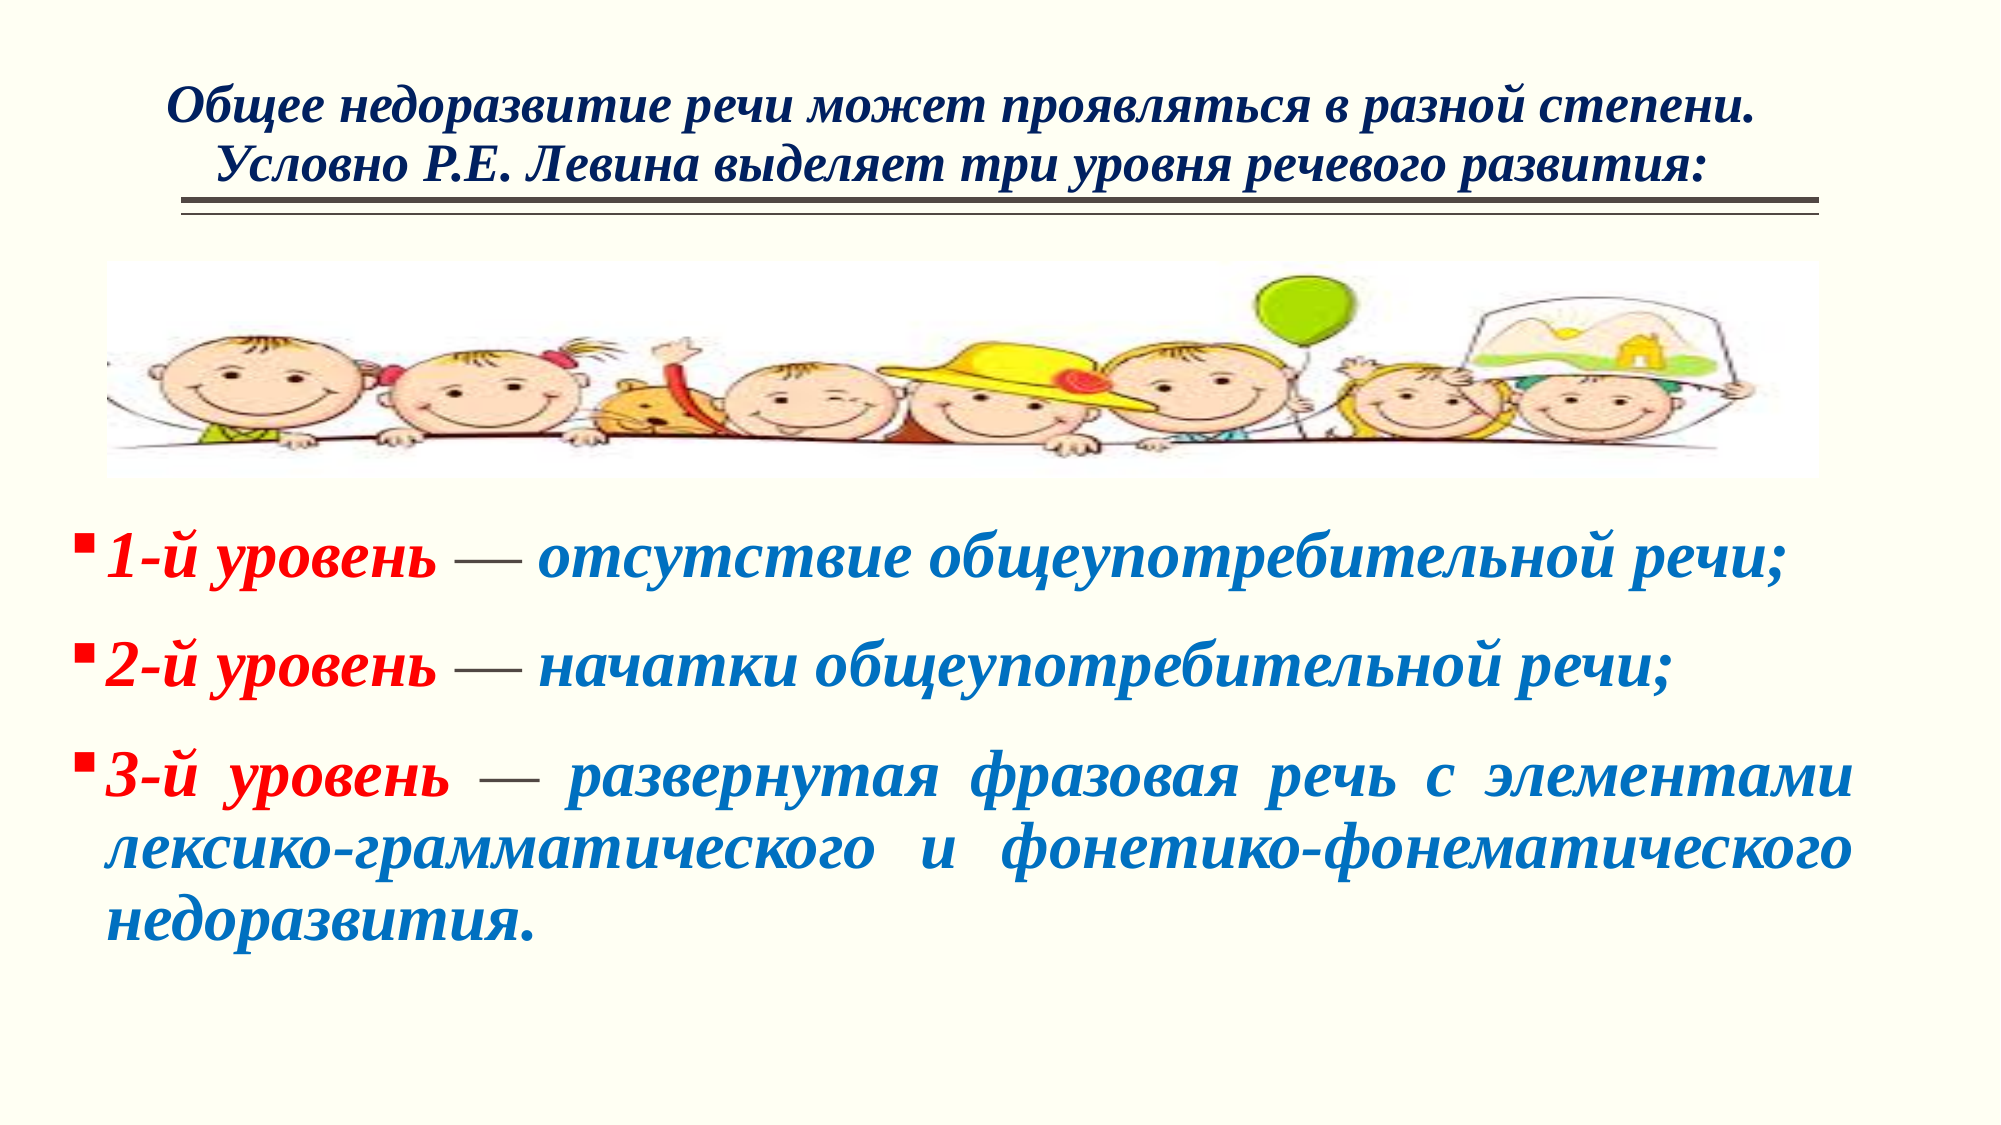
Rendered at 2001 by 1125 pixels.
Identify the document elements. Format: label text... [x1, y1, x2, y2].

title Общее недоразвитие речи может проявляться в разной степени. Условно Р.Е. Левина выделяет три уровня речевого развития: [107, 12, 1819, 243]
picture [107, 261, 1819, 478]
list 1-й уровень — отсутствие общеупотребительной речи; 2-й уровень — начатки общеупотребительной речи; 3-й уровень — развернутая фразовая речь с элементами лексико-грамматического и фонетико-фонематического недоразвития. [69, 512, 1857, 1086]
